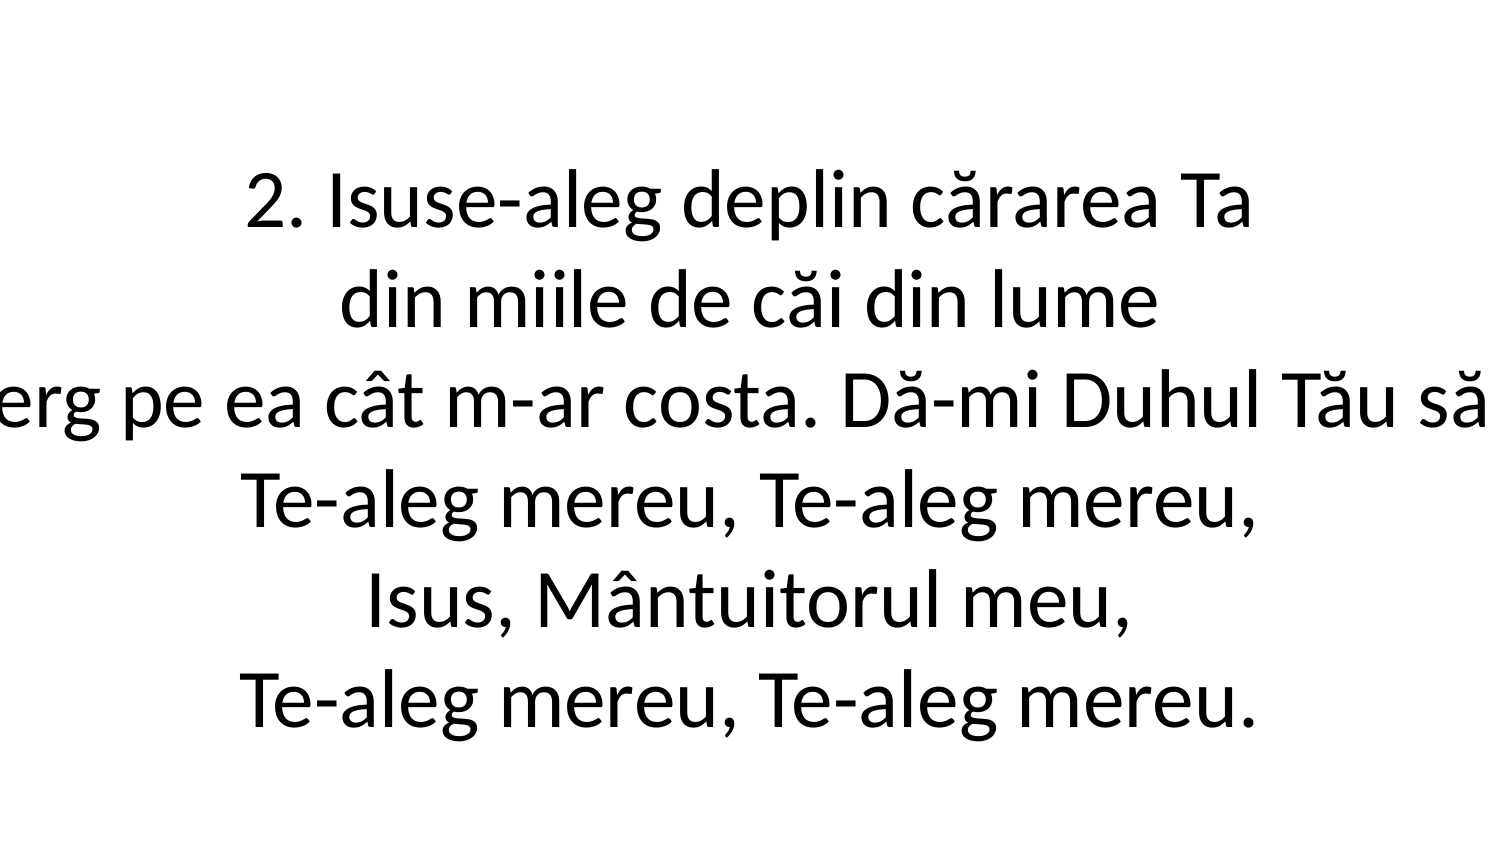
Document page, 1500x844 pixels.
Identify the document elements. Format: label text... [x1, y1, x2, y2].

text_box 2. Isuse-aleg deplin cărarea Ta din miile de căi din lume și vreau să merg pe ea cât m-ar costa. Dă-mi Duhul Tău să mă îndrume. Te-aleg mereu, Te-aleg mereu, Isus, Mântuitorul meu, Te-aleg mereu, Te-aleg mereu. [0, 92, 1500, 752]
